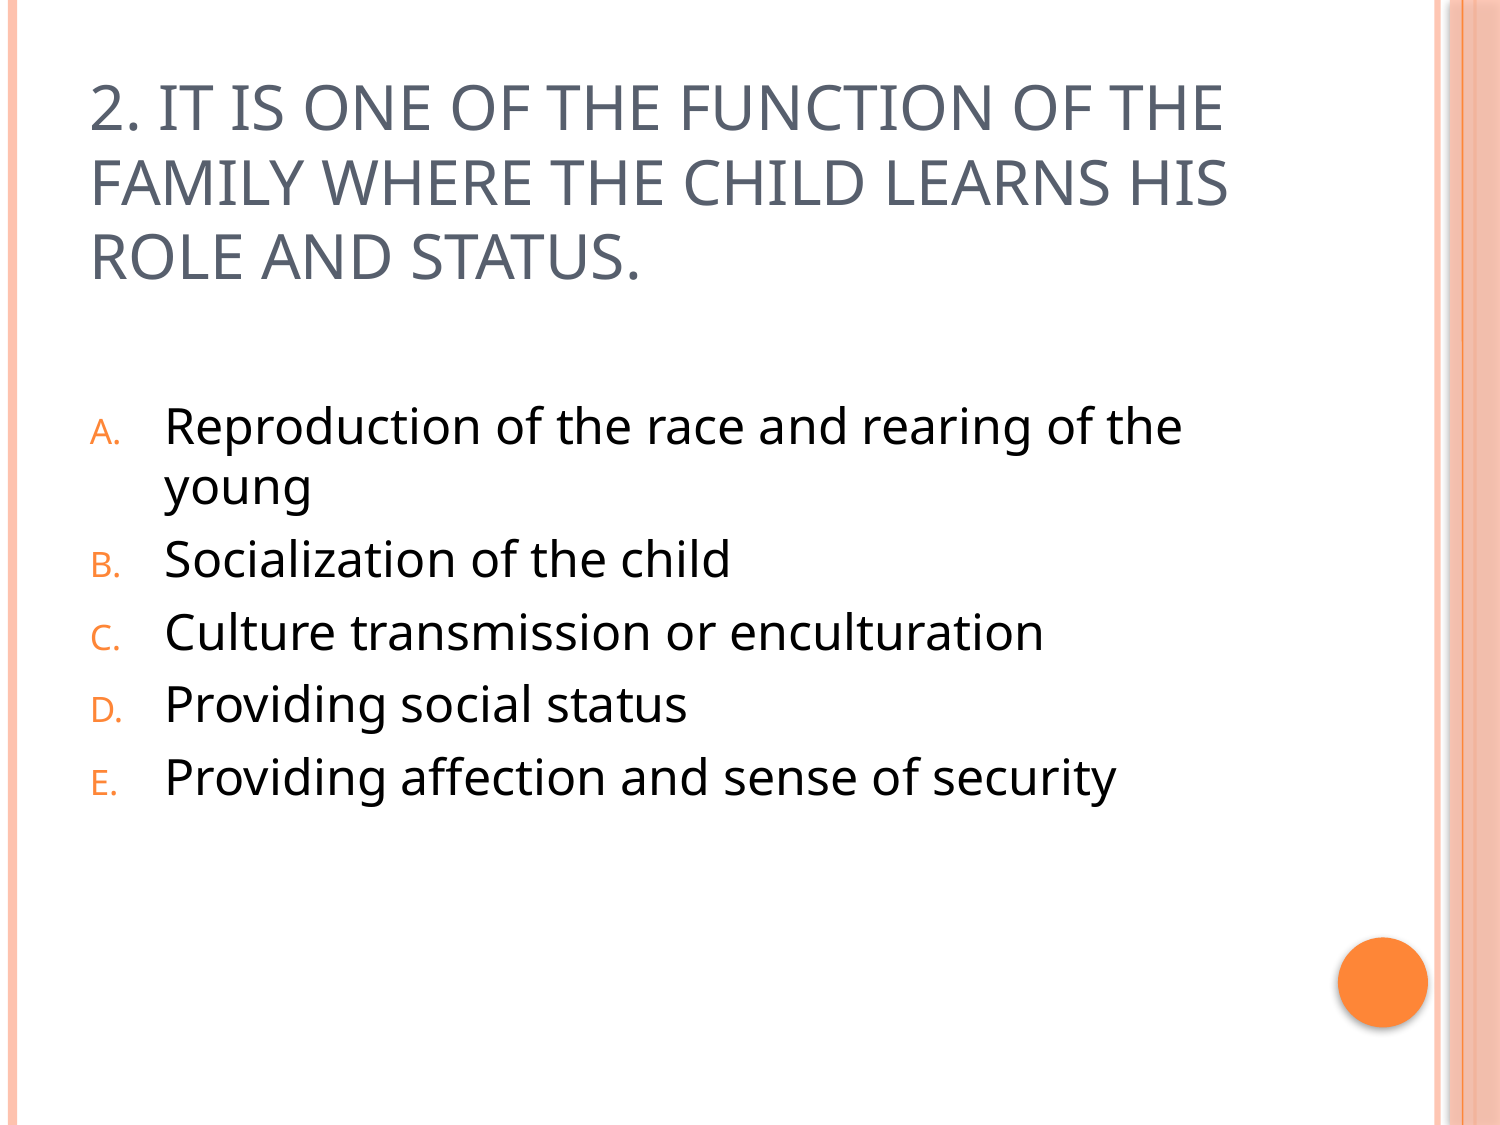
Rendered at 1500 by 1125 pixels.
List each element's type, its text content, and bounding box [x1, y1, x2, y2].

list Reproduction of the race and rearing of the young Socialization of the child Culture transmission or enculturation Providing social status Providing affection and sense of security [75, 387, 1300, 1062]
title 2. It is one of the function of the family where the child learns his role and status. [75, 45, 1300, 300]
